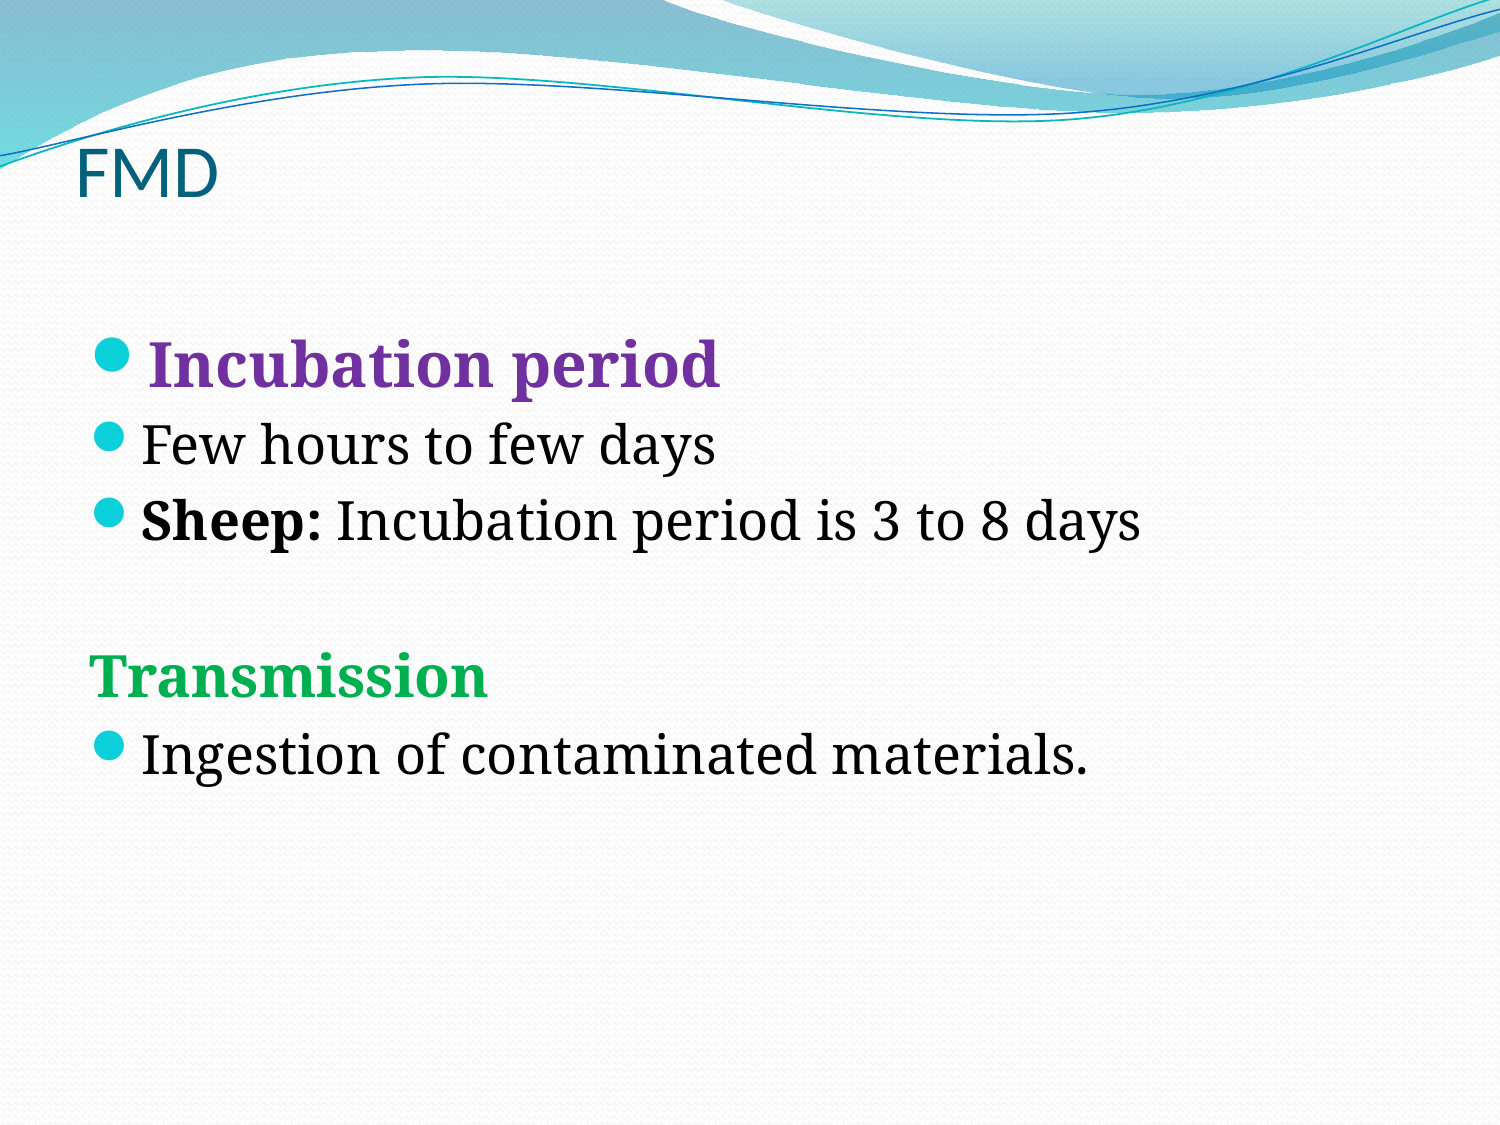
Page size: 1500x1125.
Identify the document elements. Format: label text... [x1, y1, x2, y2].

title FMD [75, 115, 1425, 303]
list Incubation period Few hours to few days Sheep: Incubation period is 3 to 8 days Transmission Ingestion of contaminated materials. [75, 317, 1425, 1038]
